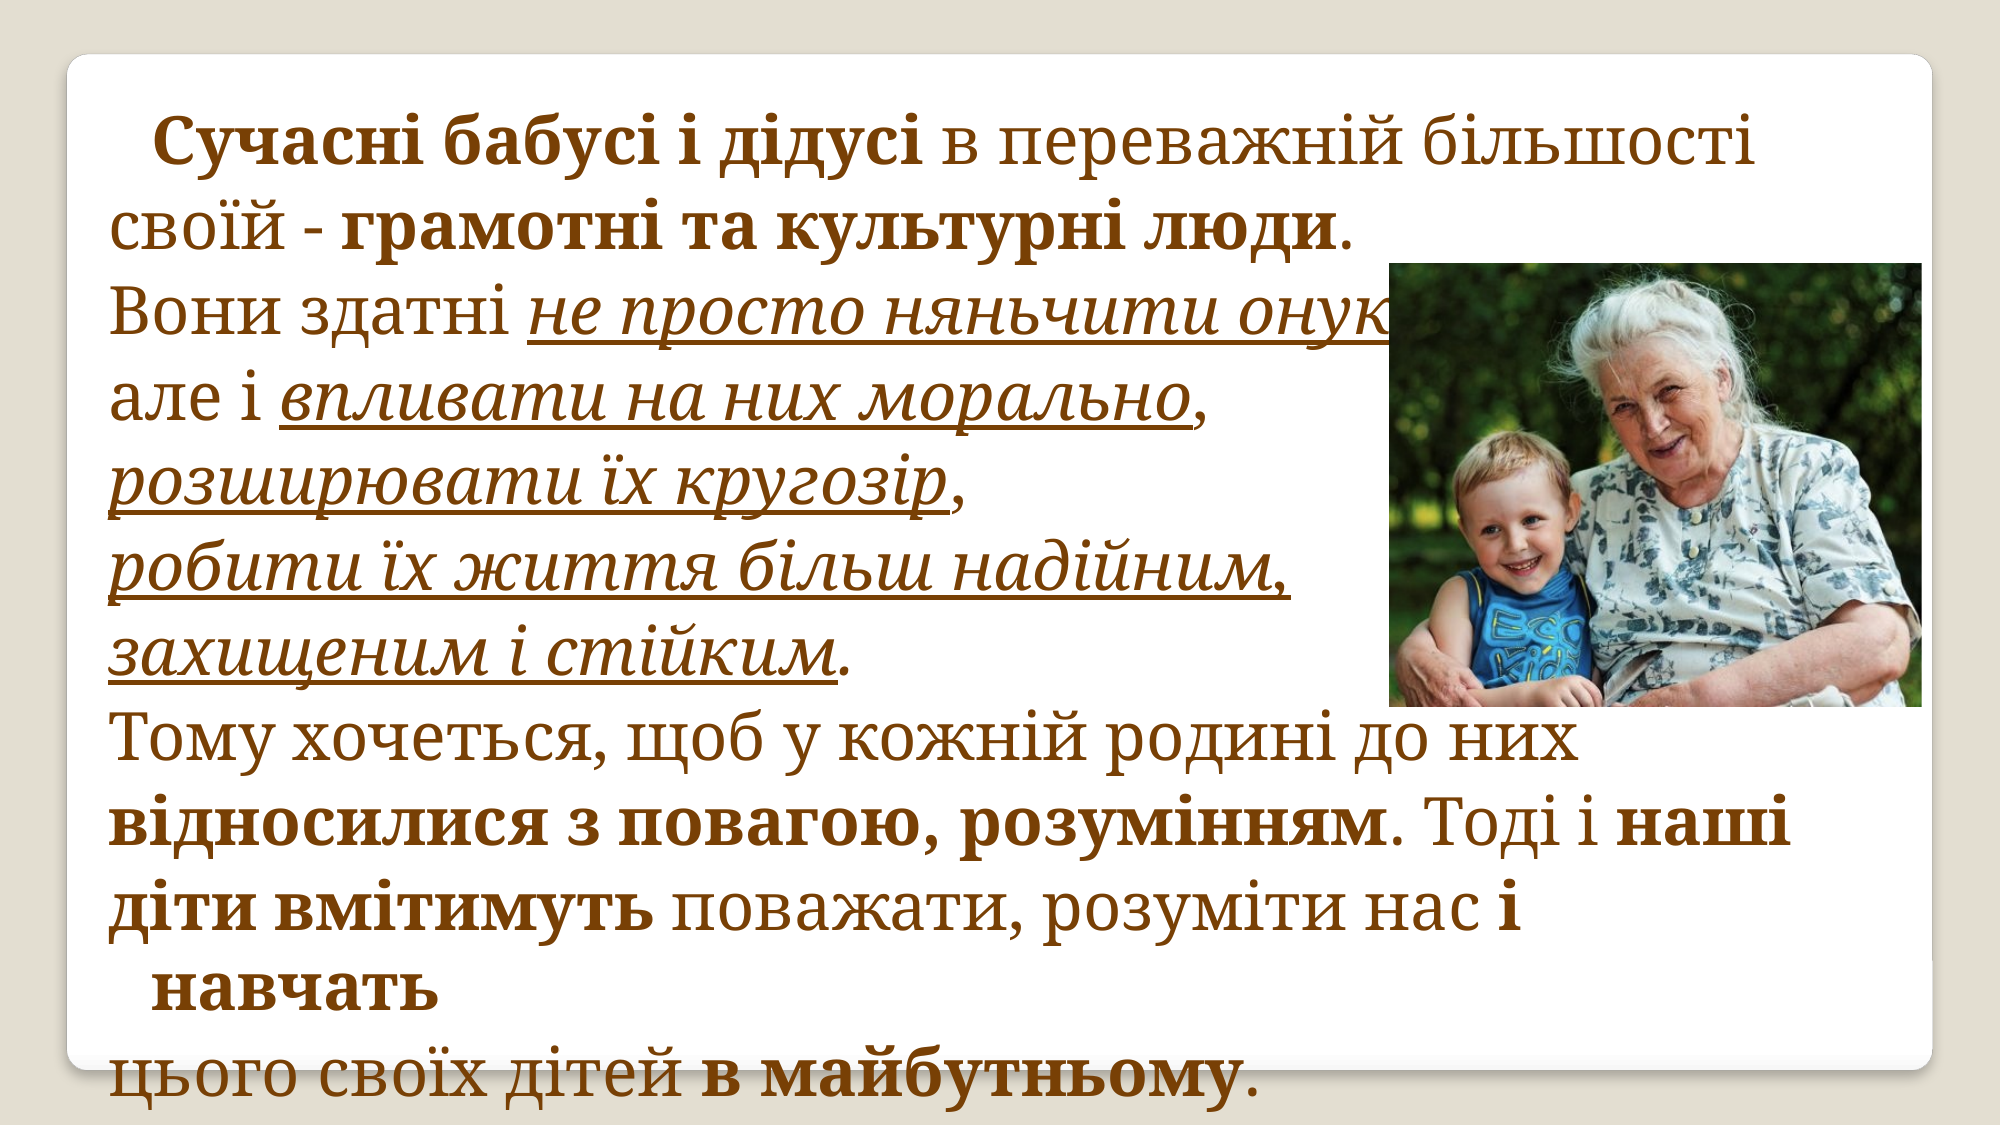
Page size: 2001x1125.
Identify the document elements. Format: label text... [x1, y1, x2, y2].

list Сучасні бабусі і дідусі в переважній більшості своїй - грамотні та культурні люди. Вони здатні не просто няньчити онуків, але і впливати на них морально, розширювати їх кругозір, робити їх життя більш надійним, захищеним і стійким. Тому хочеться, щоб у кожній родині до них відносилися з повагою, розумінням. Тоді і наші діти вмітимуть поважати, розуміти нас і навчать цього своїх дітей в майбутньому. [78, 82, 1843, 1064]
picture [1388, 262, 1922, 707]
